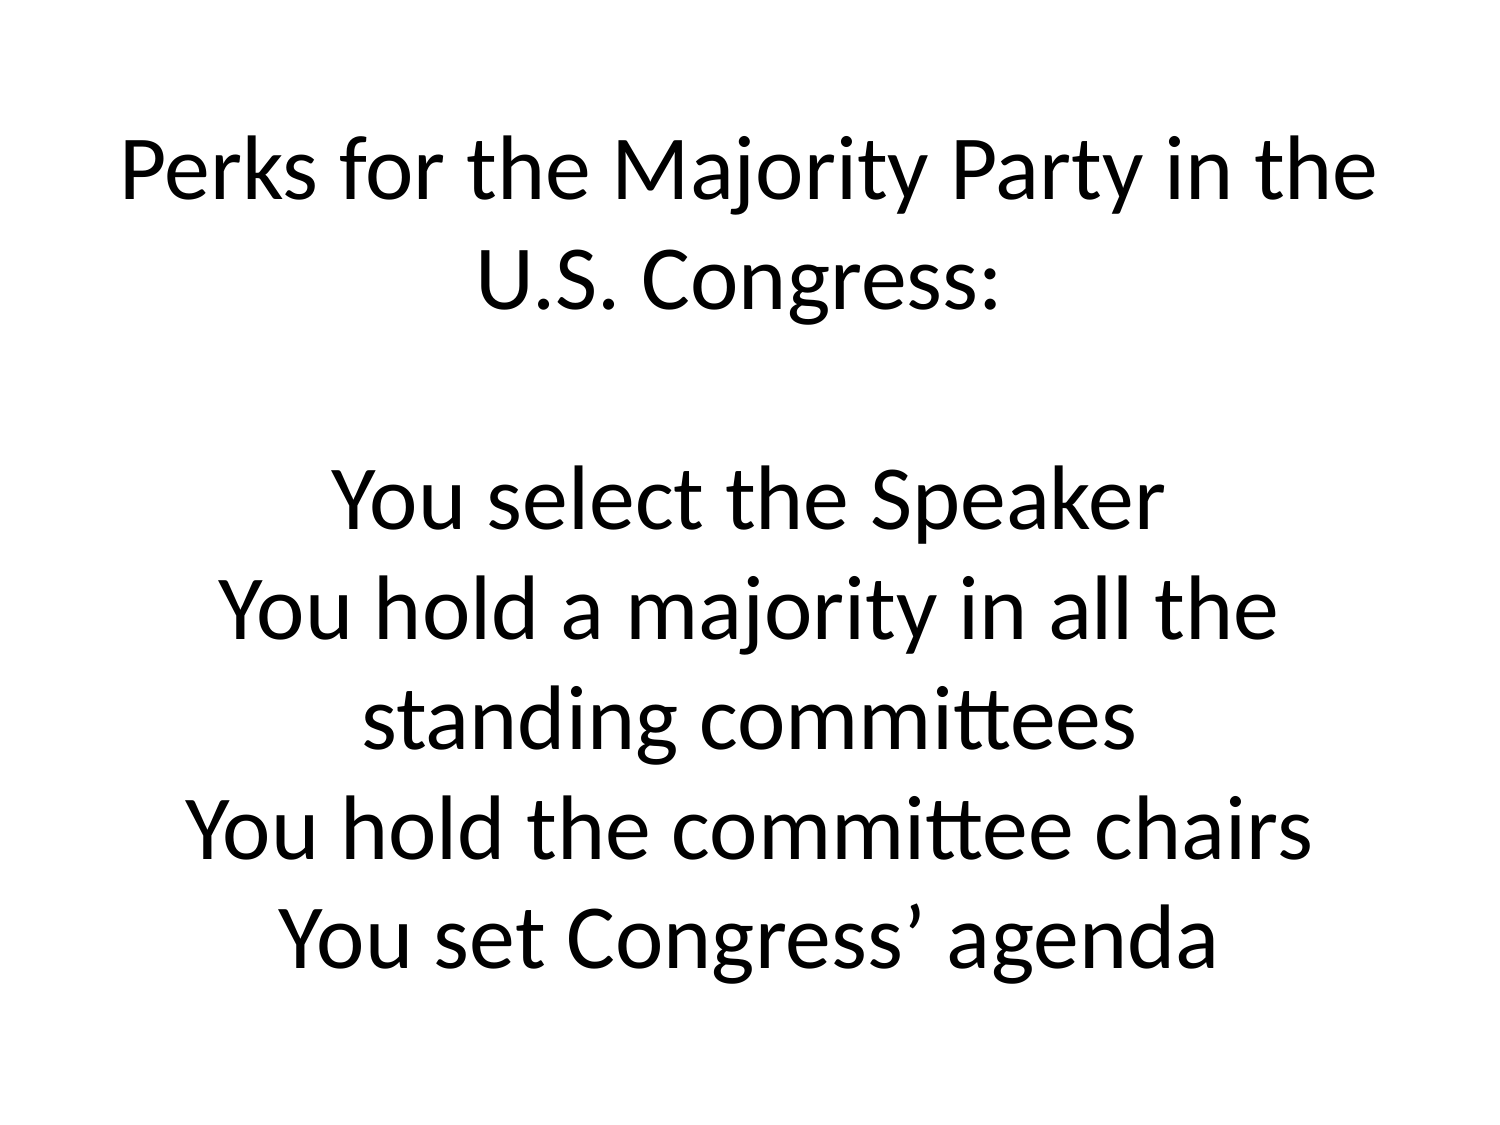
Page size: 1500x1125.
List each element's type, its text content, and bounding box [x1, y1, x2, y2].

title Perks for the Majority Party in the U.S. Congress: You select the Speaker You hold a majority in all the standing committees You hold the committee chairs You set Congress’ agenda [74, 44, 1426, 1051]
